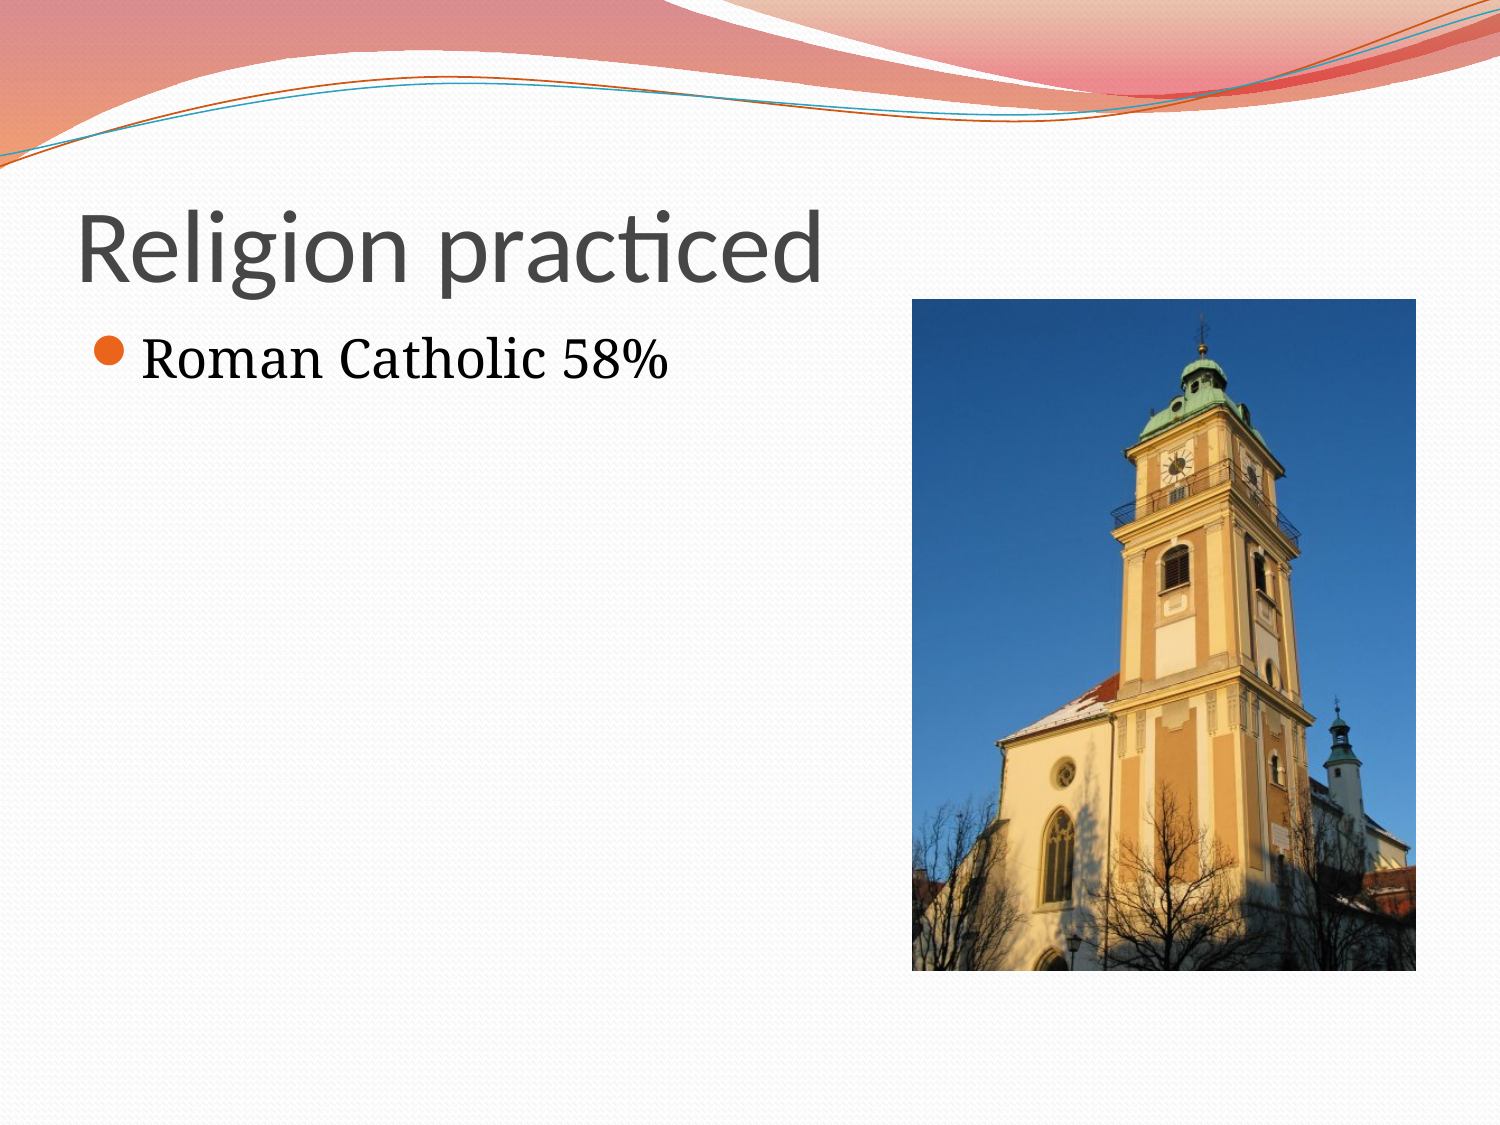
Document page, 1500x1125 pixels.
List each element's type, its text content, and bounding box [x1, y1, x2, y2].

picture [912, 299, 1416, 972]
title Religion practiced [75, 115, 1425, 303]
list Roman Catholic 58% [75, 317, 1425, 1038]
